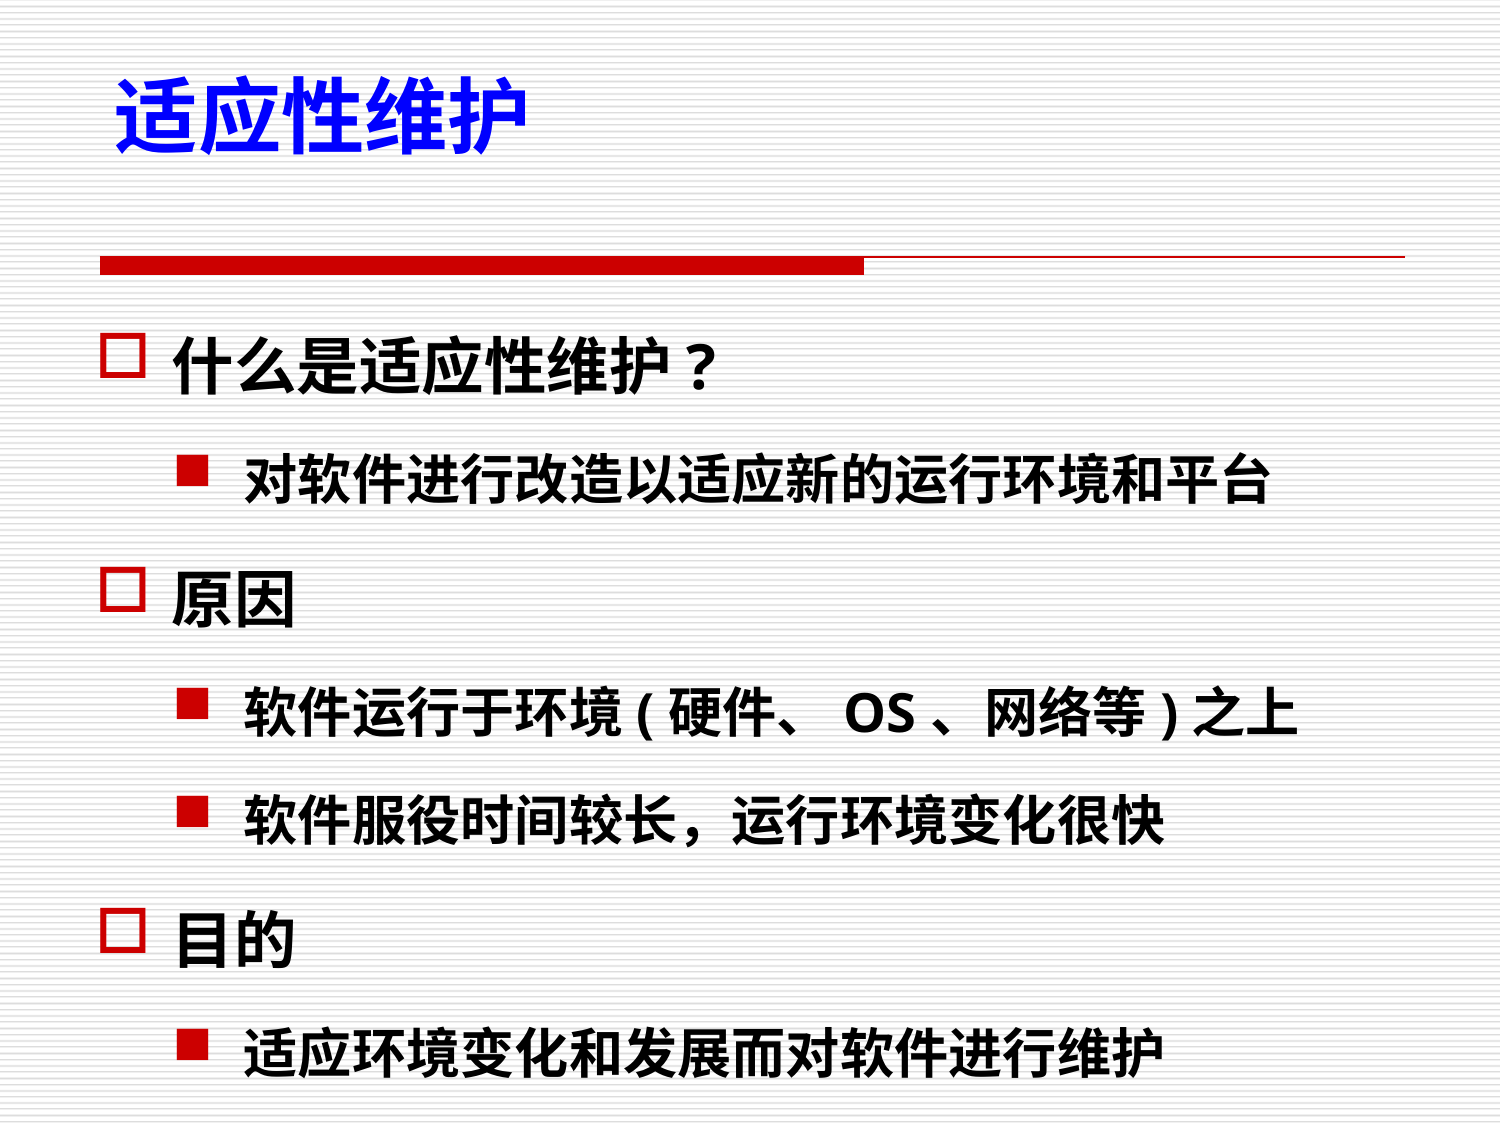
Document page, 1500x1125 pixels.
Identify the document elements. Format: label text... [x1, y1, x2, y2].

text_box 适应性维护 [100, 45, 1276, 184]
text_box 什么是适应性维护? 对软件进行改造以适应新的运行环境和平台 原因 软件运行于环境(硬件、OS、网络等)之上 软件服役时间较长，运行环境变化很快 目的 适应环境变化和发展而对软件进行维护 [80, 281, 1422, 1051]
picture [0, 0, 1500, 1125]
